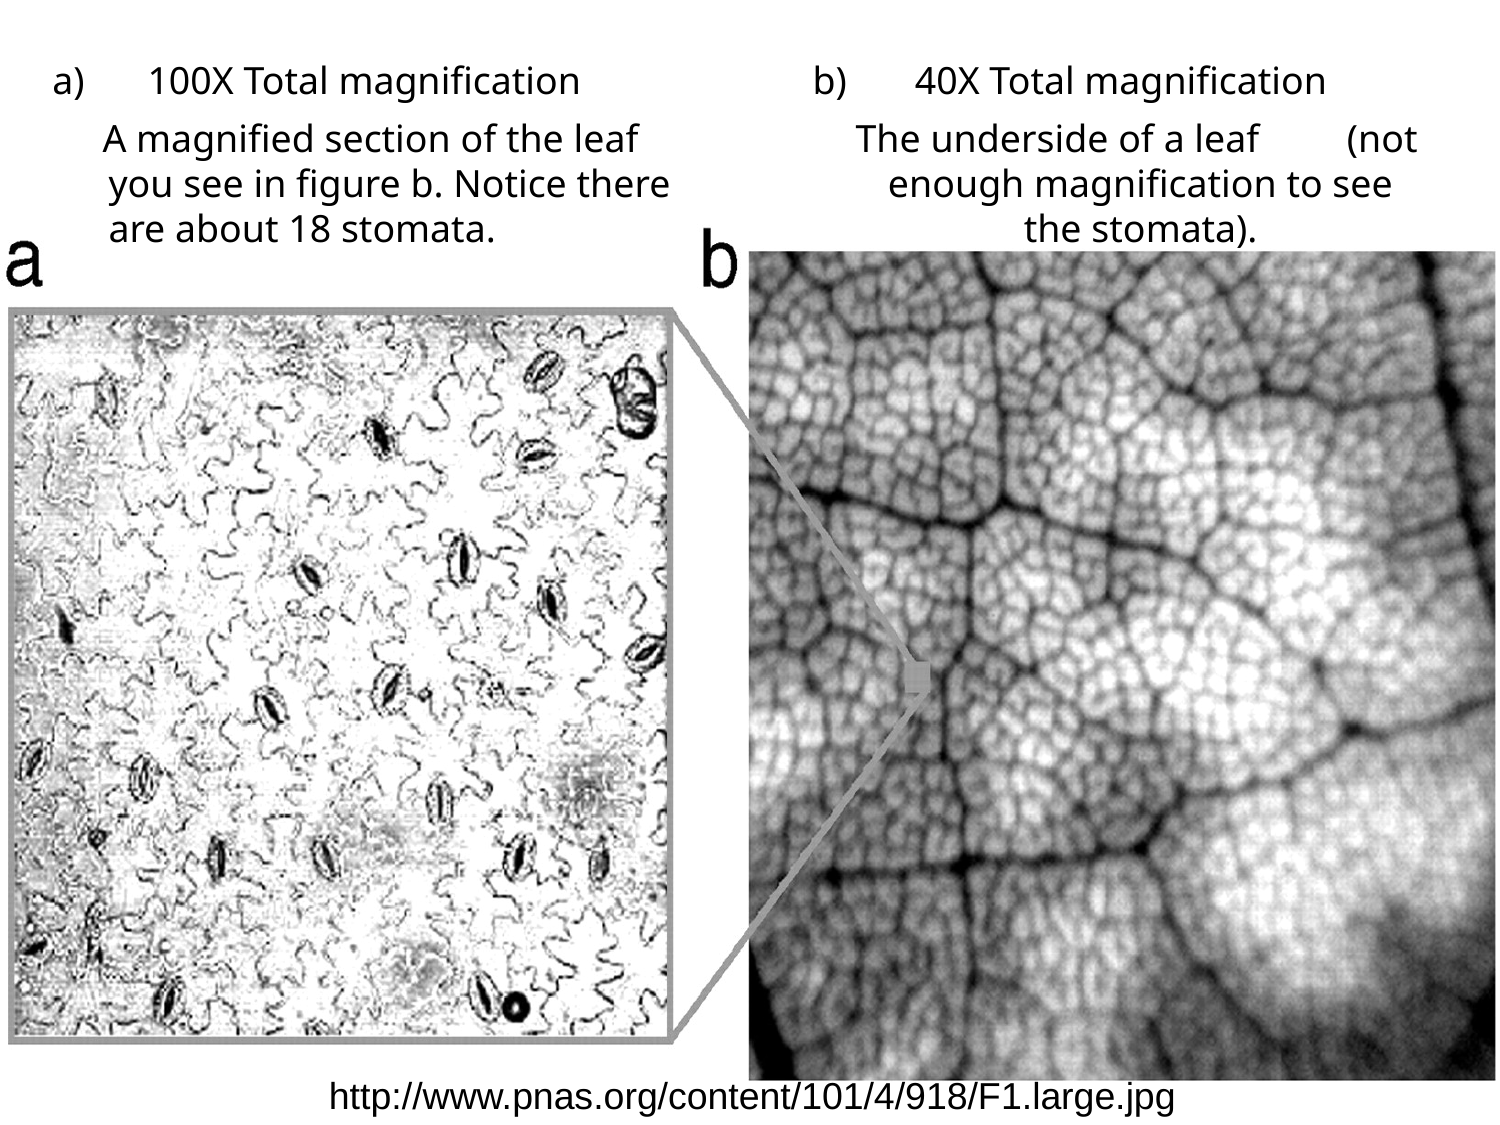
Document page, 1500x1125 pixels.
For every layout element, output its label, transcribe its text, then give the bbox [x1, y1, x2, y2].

text_box 100X Total magnification A magnified section of the leaf you see in figure b. Notice there are about 18 stomata. [37, 49, 688, 222]
picture [0, 224, 1500, 1088]
text_box http://www.pnas.org/content/101/4/918/F1.large.jpg [314, 1097, 1191, 1125]
text_box b) 40X Total magnification The underside of a leaf (not enough magnification to see the stomata). [787, 49, 1438, 222]
text_box [737, 37, 1463, 98]
